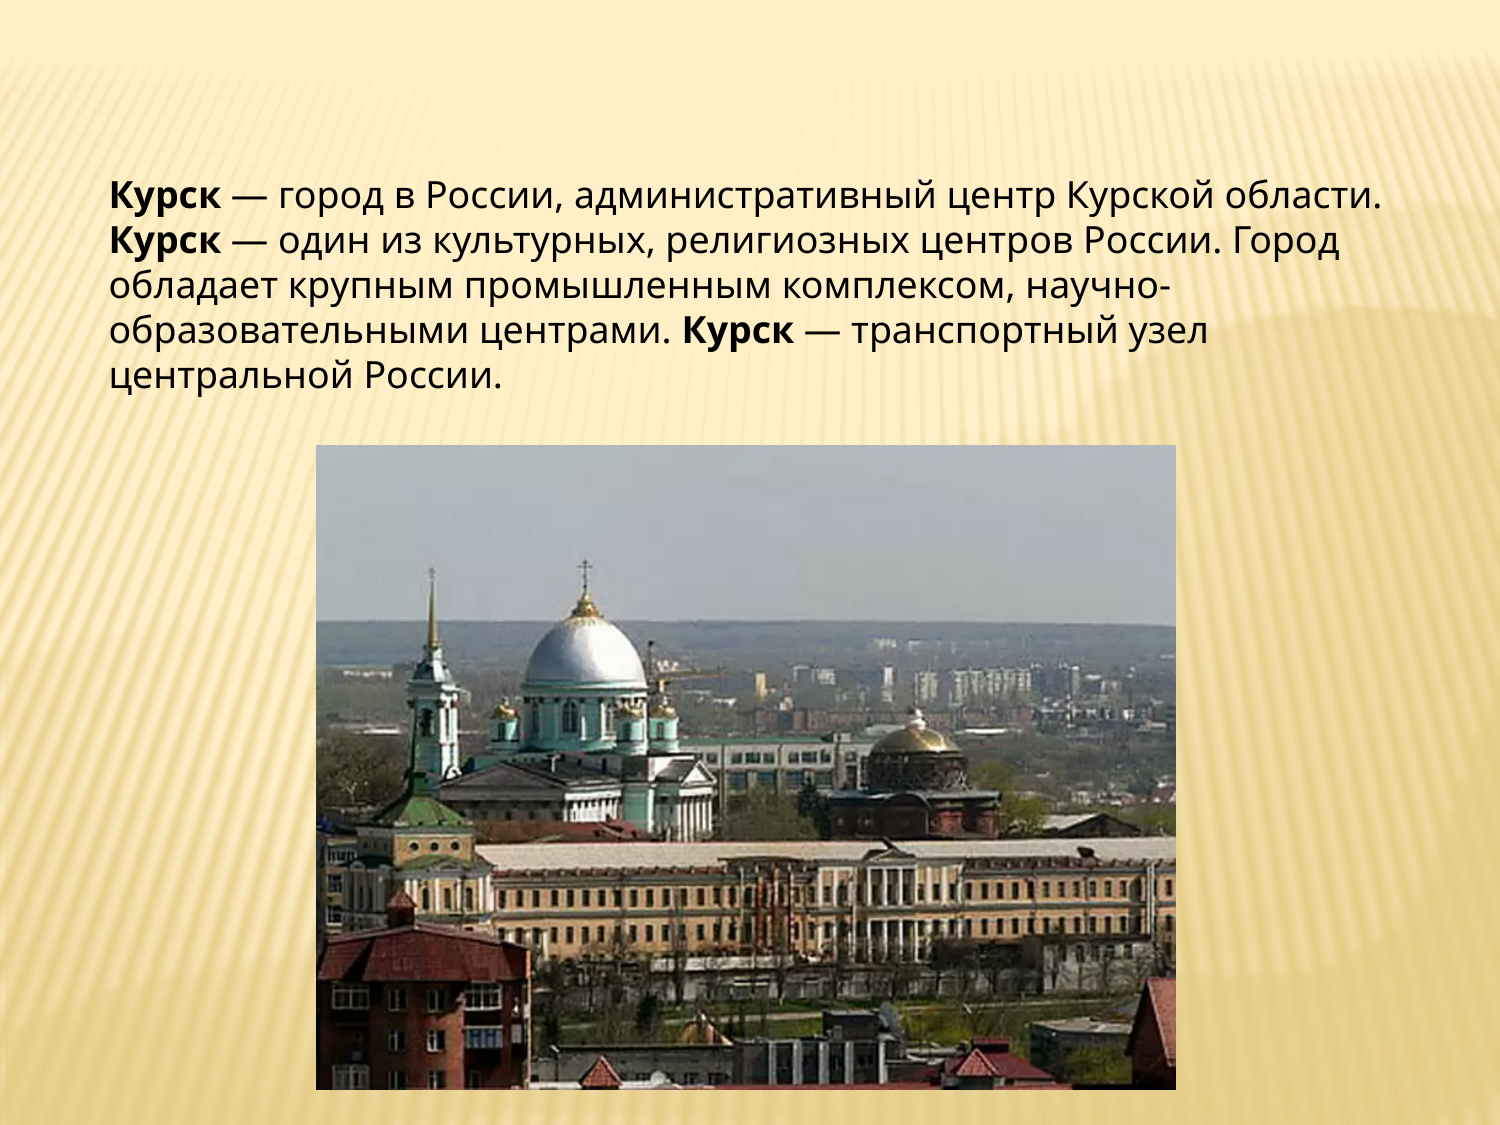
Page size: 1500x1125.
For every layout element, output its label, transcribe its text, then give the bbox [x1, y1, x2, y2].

text_box Курск — город в России, административный центр Курской области. Курск — один из культурных, религиозных центров России. Город обладает крупным промышленным комплексом, научно-образовательными центрами. Курск — транспортный узел центральной России. [93, 163, 1407, 404]
picture [316, 444, 1176, 1091]
